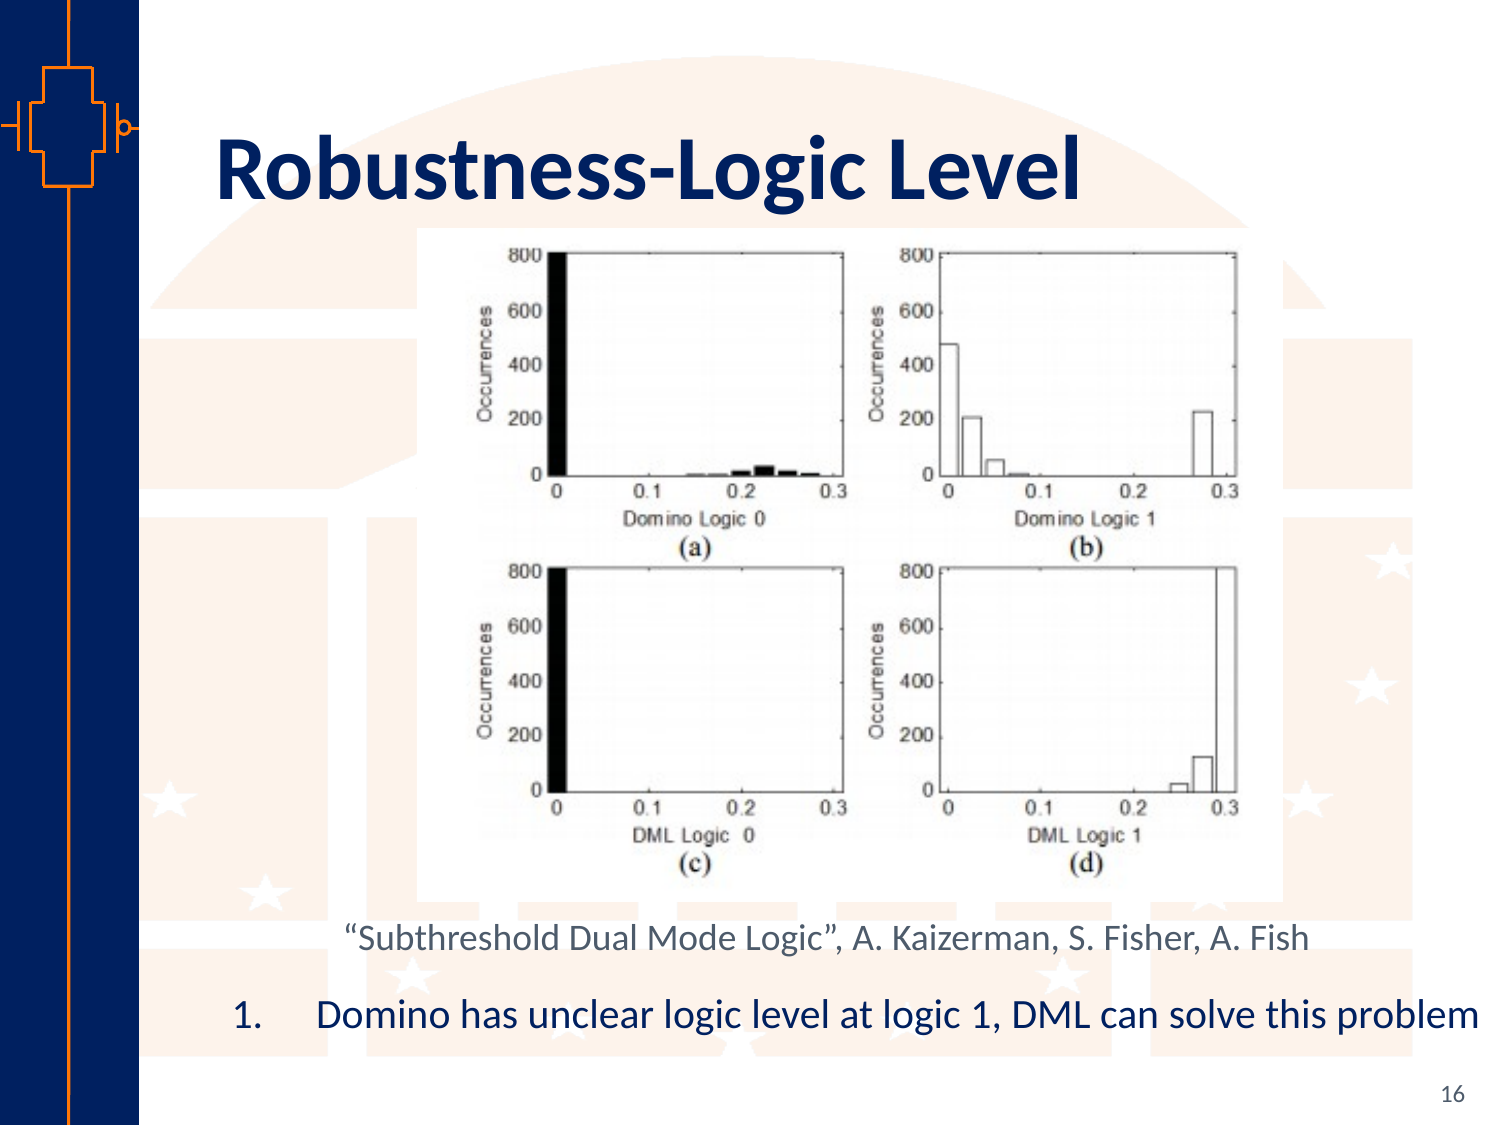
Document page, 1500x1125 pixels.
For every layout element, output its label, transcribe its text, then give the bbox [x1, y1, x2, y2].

list Domino has unclear logic level at logic 1, DML can solve this problem [216, 901, 1500, 1113]
picture [416, 228, 1284, 902]
title Robustness-Logic Level [200, 37, 1388, 225]
slide_number 16 [1425, 1062, 1488, 1123]
text_box “Subthreshold Dual Mode Logic”, A. Kaizerman, S. Fisher, A. Fish [327, 905, 1406, 965]
